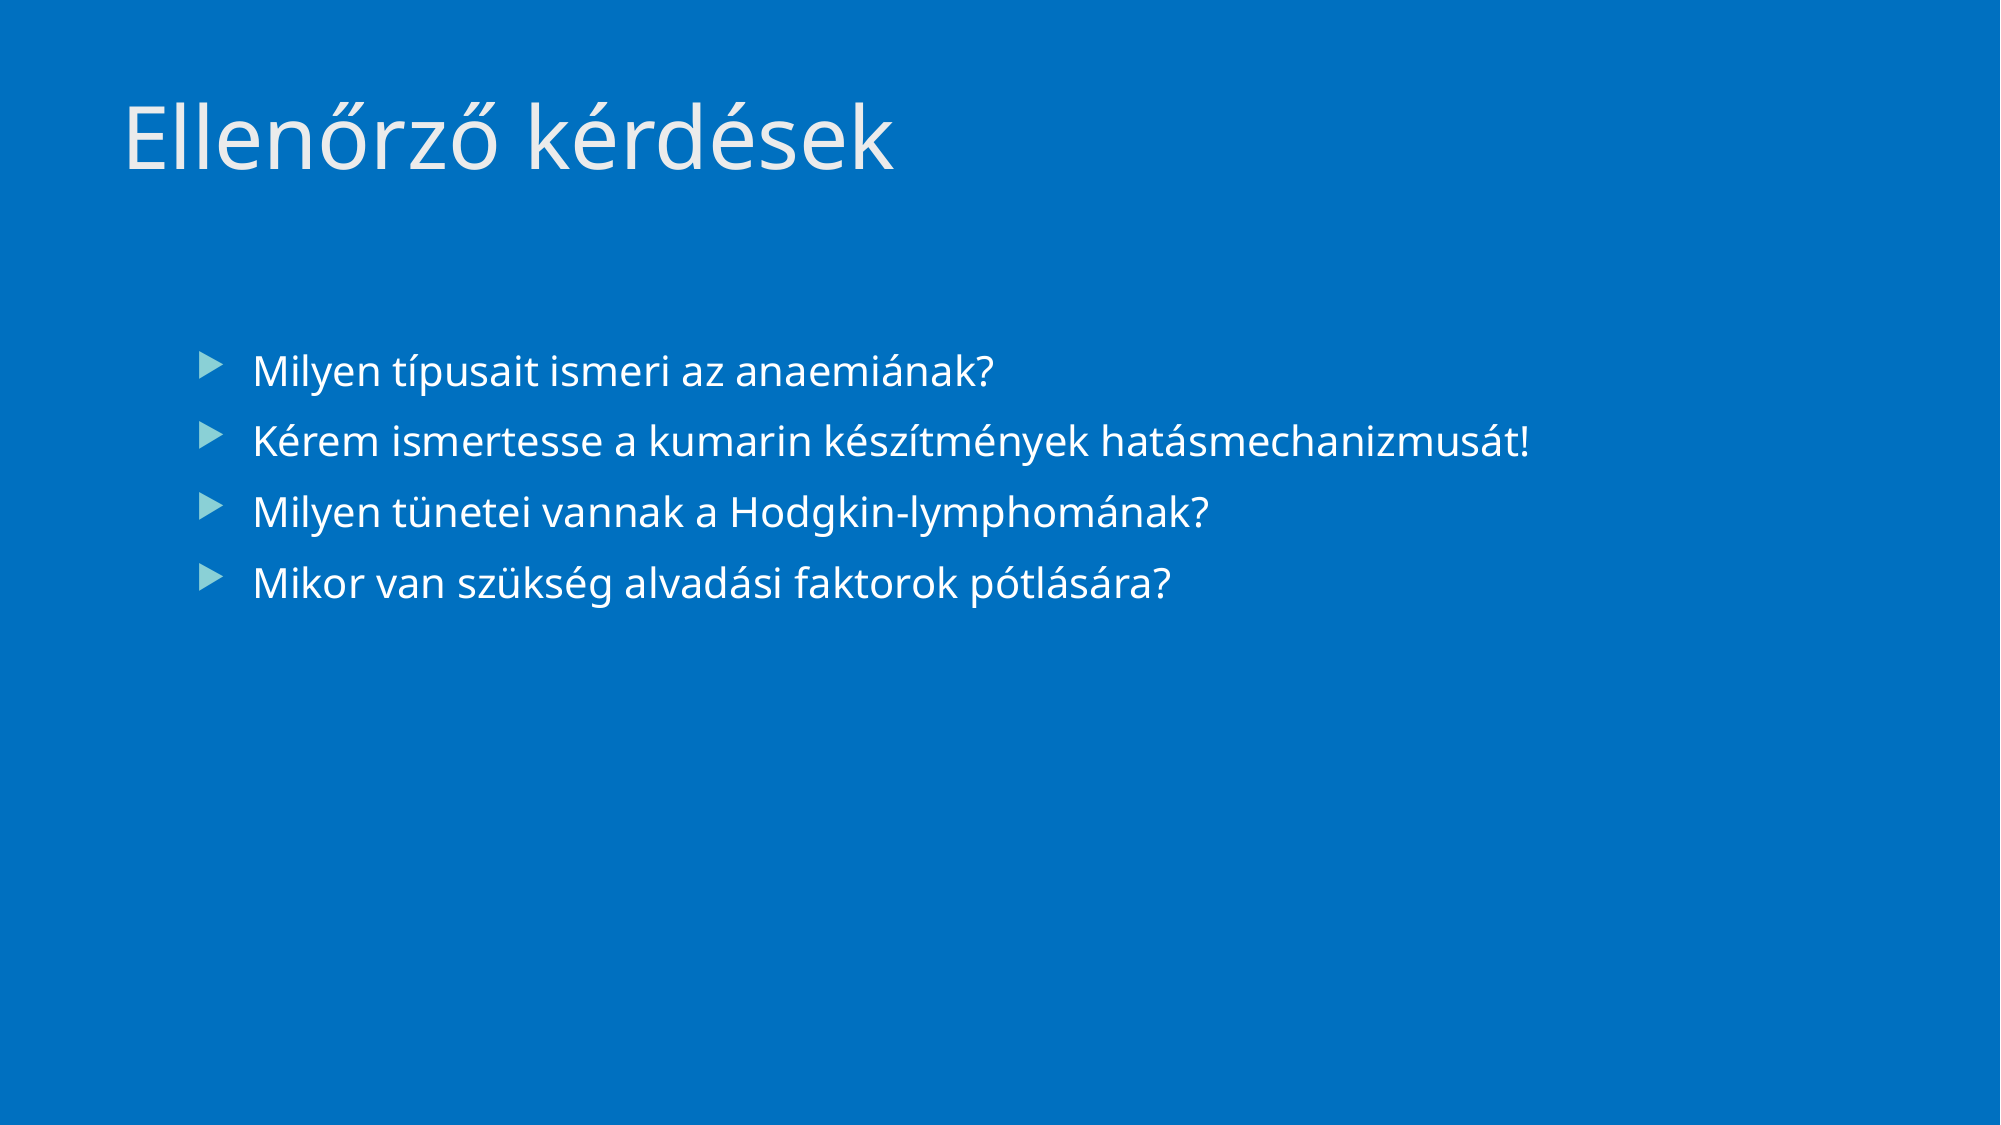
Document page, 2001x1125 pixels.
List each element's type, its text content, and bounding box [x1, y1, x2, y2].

title Ellenőrző kérdések [106, 74, 1649, 304]
list Milyen típusait ismeri az anaemiának? Kérem ismertesse a kumarin készítmények hatásmechanizmusát! Milyen tünetei vannak a Hodgkin-lymphomának? Mikor van szükség alvadási faktorok pótlására? [181, 336, 1649, 1025]
